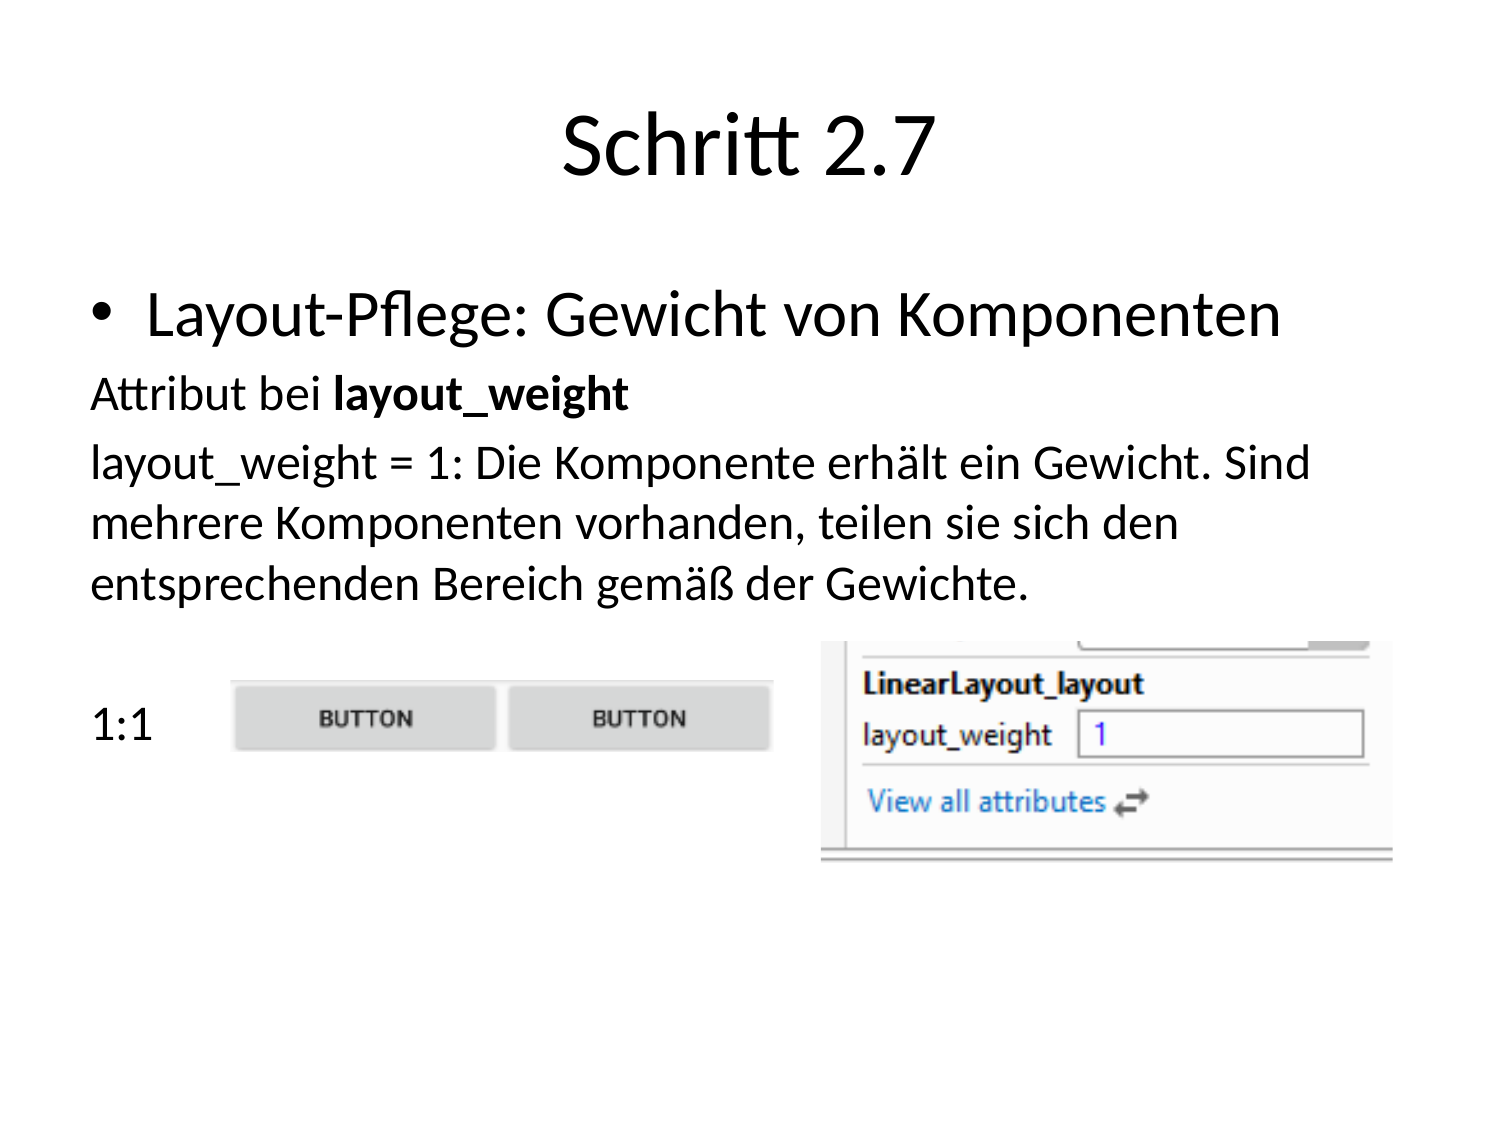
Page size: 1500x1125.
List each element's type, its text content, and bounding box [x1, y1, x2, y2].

picture [820, 641, 1393, 863]
list Layout-Pflege: Gewicht von Komponenten Attribut bei layout_weight layout_weight = 1: Die Komponente erhält ein Gewicht. Sind mehrere Komponenten vorhanden, teilen sie sich den entsprechenden Bereich gemäß der Gewichte. 1:1 [75, 262, 1425, 1005]
title Schritt 2.7 [75, 45, 1425, 233]
picture [229, 680, 774, 752]
